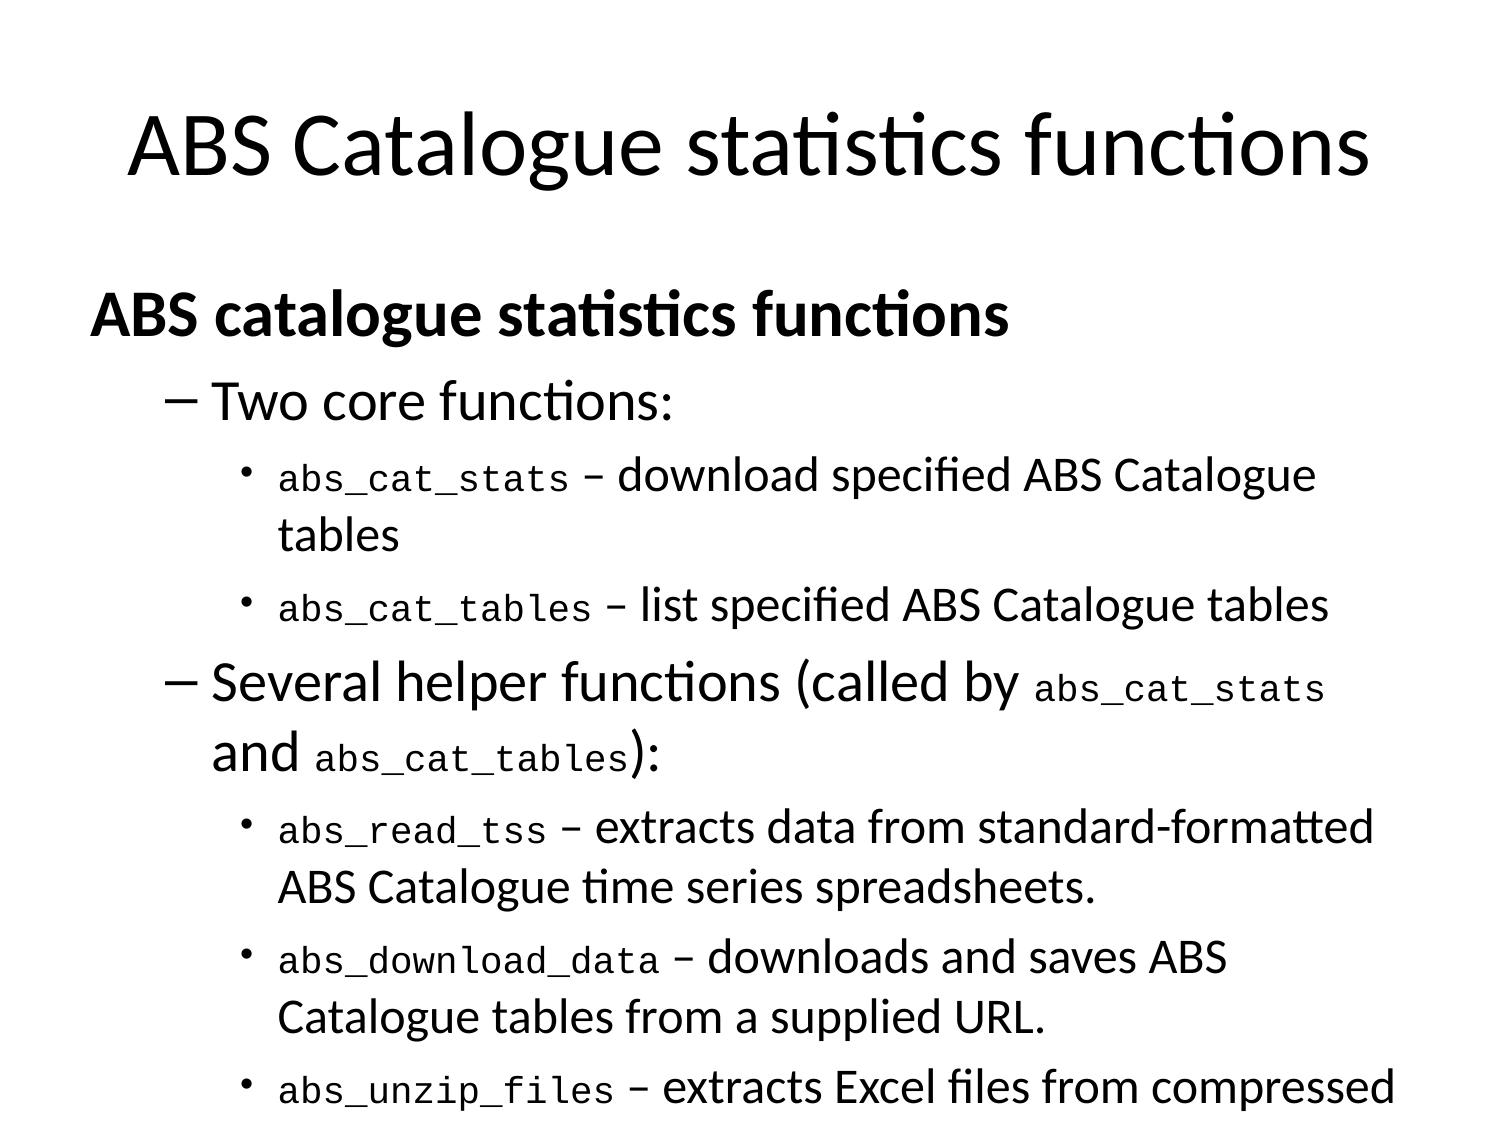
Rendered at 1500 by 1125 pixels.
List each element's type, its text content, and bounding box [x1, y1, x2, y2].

list ABS catalogue statistics functions Two core functions: abs_cat_stats – download specified ABS Catalogue tables abs_cat_tables – list specified ABS Catalogue tables Several helper functions (called by abs_cat_stats and abs_cat_tables): abs_read_tss – extracts data from standard-formatted ABS Catalogue time series spreadsheets. abs_download_data – downloads and saves ABS Catalogue tables from a supplied URL. abs_unzip_files – extracts Excel files from compressed ABS zip archives. The abs_cat_stats function By default, abs_cat_stats downloads all tables from the latest edition. Limit to specified tables with tables argument (default: tables="all"). Releases accepts regular expressions. Select one or more issues with releases argument (default: releases="Latest"). E.g. downloads only Tables 1 and 2 from Catalogue no. 5206.0: ana_q <- abs_cat_stats(cat_no = "5206.0", tables=c("^Table 1\\.", "^Table 2\\.")) or select tables by regular expression, matching one or more table names: return Table 1 from the December 2016 and 2017 releases of the quarterly national accounts: ana_Q4 <- abs_cat_stats(cat_no="5206.0", tables="Table 1", releases=c("Dec 2017","Dec 2016")); Listing ABS Catalogue tables with abs_cat_tables The abs_cat_tables function returns a list of all tables for one or more specified ABS Catalogue numbers. List all available tables for the Catalogue nos. 5206.0 and 6401.0: ana_tables <- abs_cat_tables(cat_no="5206.0") ## CPI cpi_tables <- abs_cat_tables(cat_no="6401.0") Other arguments: releases types - one or more of ‘tss’, ‘css’ and ‘pub’ include_urls - TRUE or FALSE Example: return all downloadable Data Cubes for Australian Statistical Geography Standard (ASGS) main structure classification and digital boundaries (Catalogue no. 1270.0.55.001). asgs_files <- abs_cat_tables(cat_no="1270.0.55.001", types="css", include_urls=TRUE) [75, 262, 1425, 1005]
title ABS Catalogue statistics functions [75, 45, 1425, 233]
